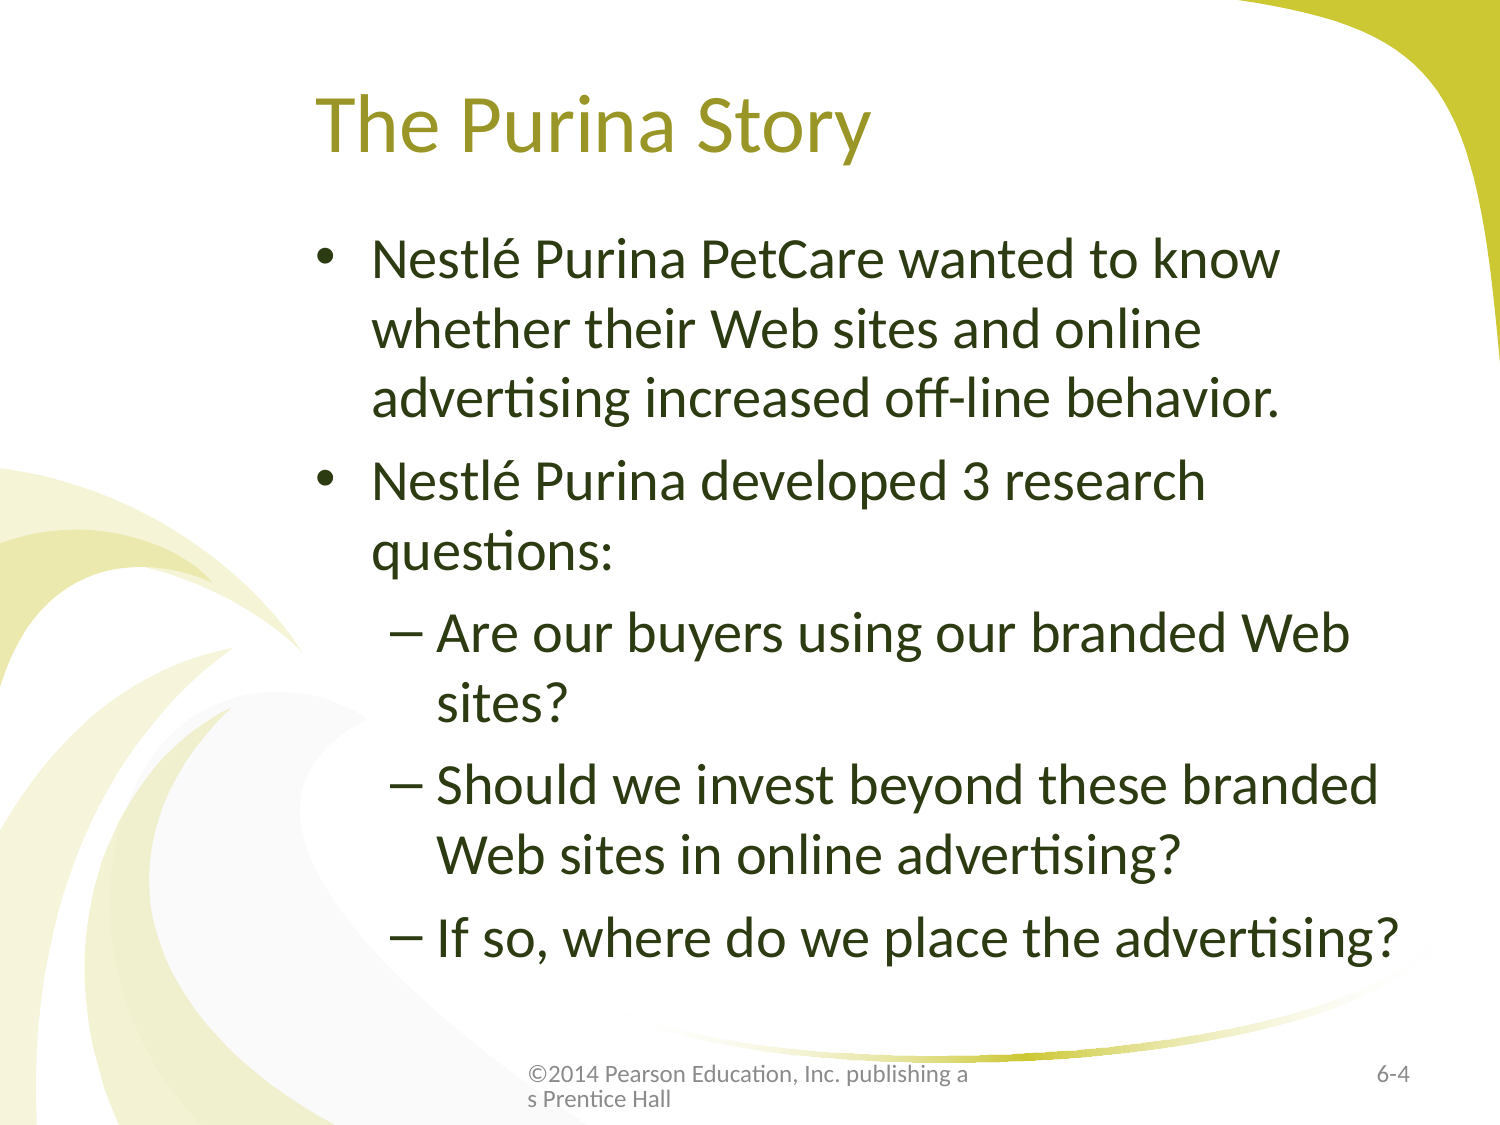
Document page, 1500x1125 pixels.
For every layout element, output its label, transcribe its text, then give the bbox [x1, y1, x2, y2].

title The Purina Story [300, 37, 1438, 200]
slide_number 6-4 [1074, 1042, 1425, 1103]
list Nestlé Purina PetCare wanted to know whether their Web sites and online advertising increased off-line behavior. Nestlé Purina developed 3 research questions: Are our buyers using our branded Web sites? Should we invest beyond these branded Web sites in online advertising? If so, where do we place the advertising? [300, 212, 1438, 1000]
footer ©2014 Pearson Education, Inc. publishing as Prentice Hall [512, 1042, 988, 1103]
